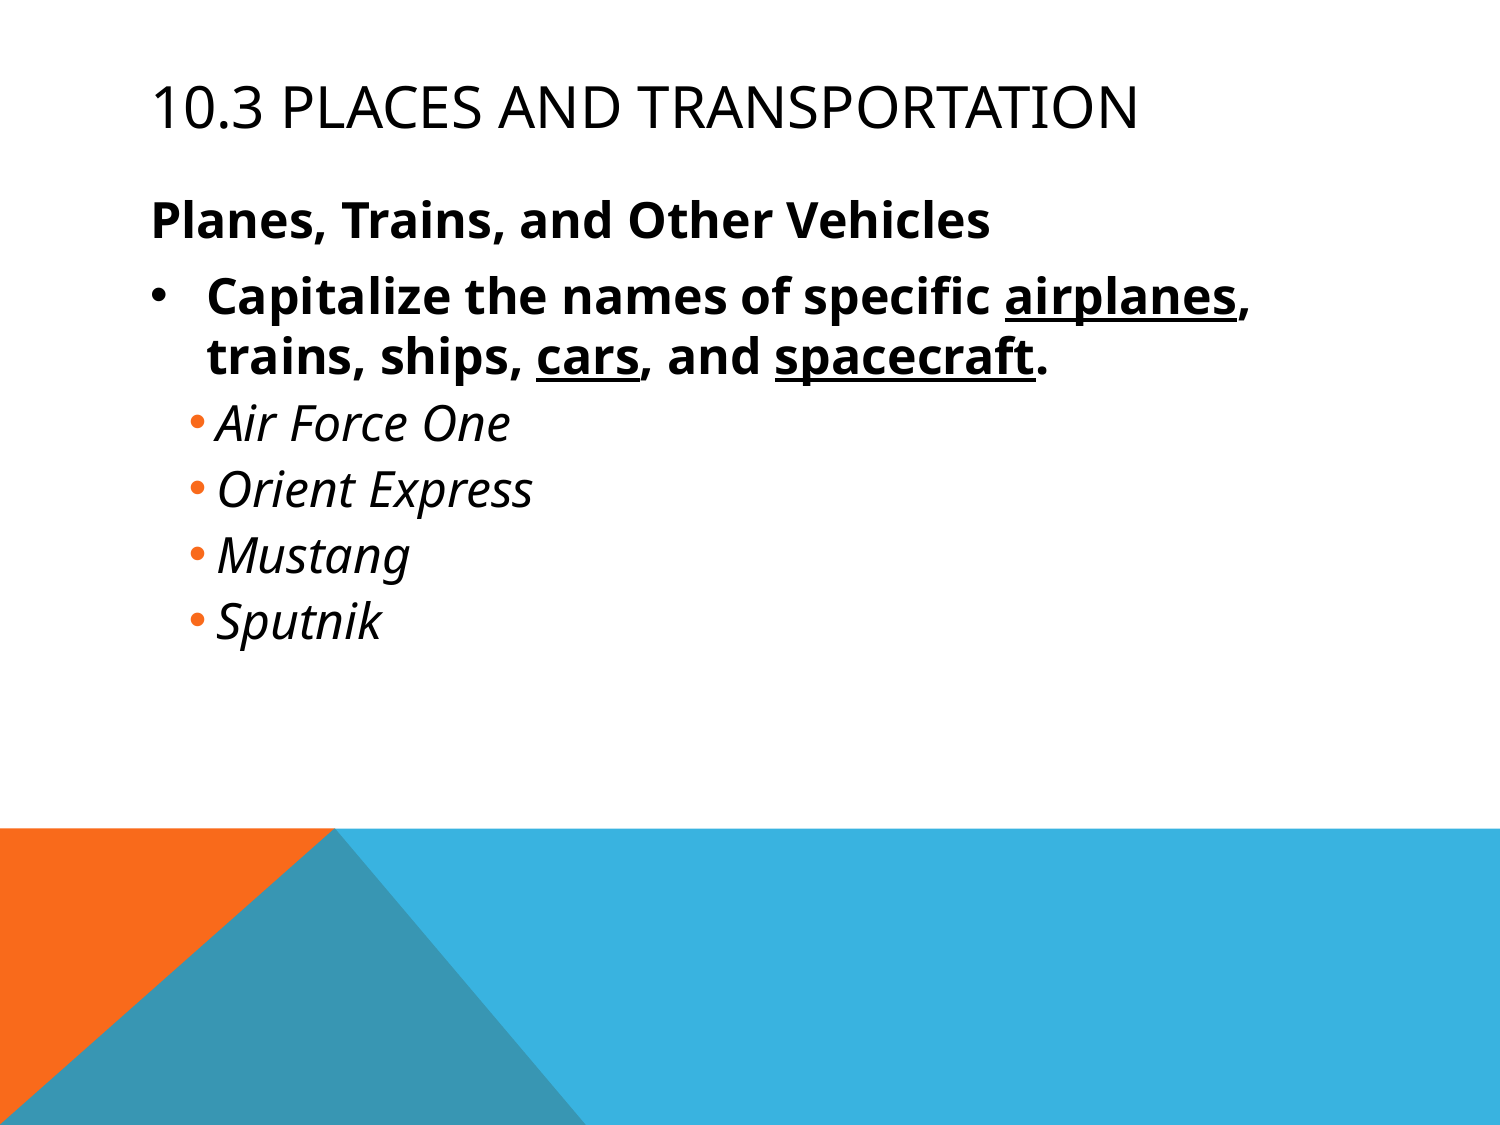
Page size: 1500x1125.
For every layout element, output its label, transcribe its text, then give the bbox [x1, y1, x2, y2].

title 10.3 Places and Transportation [135, 60, 1369, 150]
list Planes, Trains, and Other Vehicles Capitalize the names of specific airplanes, trains, ships, cars, and spacecraft. Air Force One Orient Express Mustang Sputnik [135, 180, 1369, 768]
